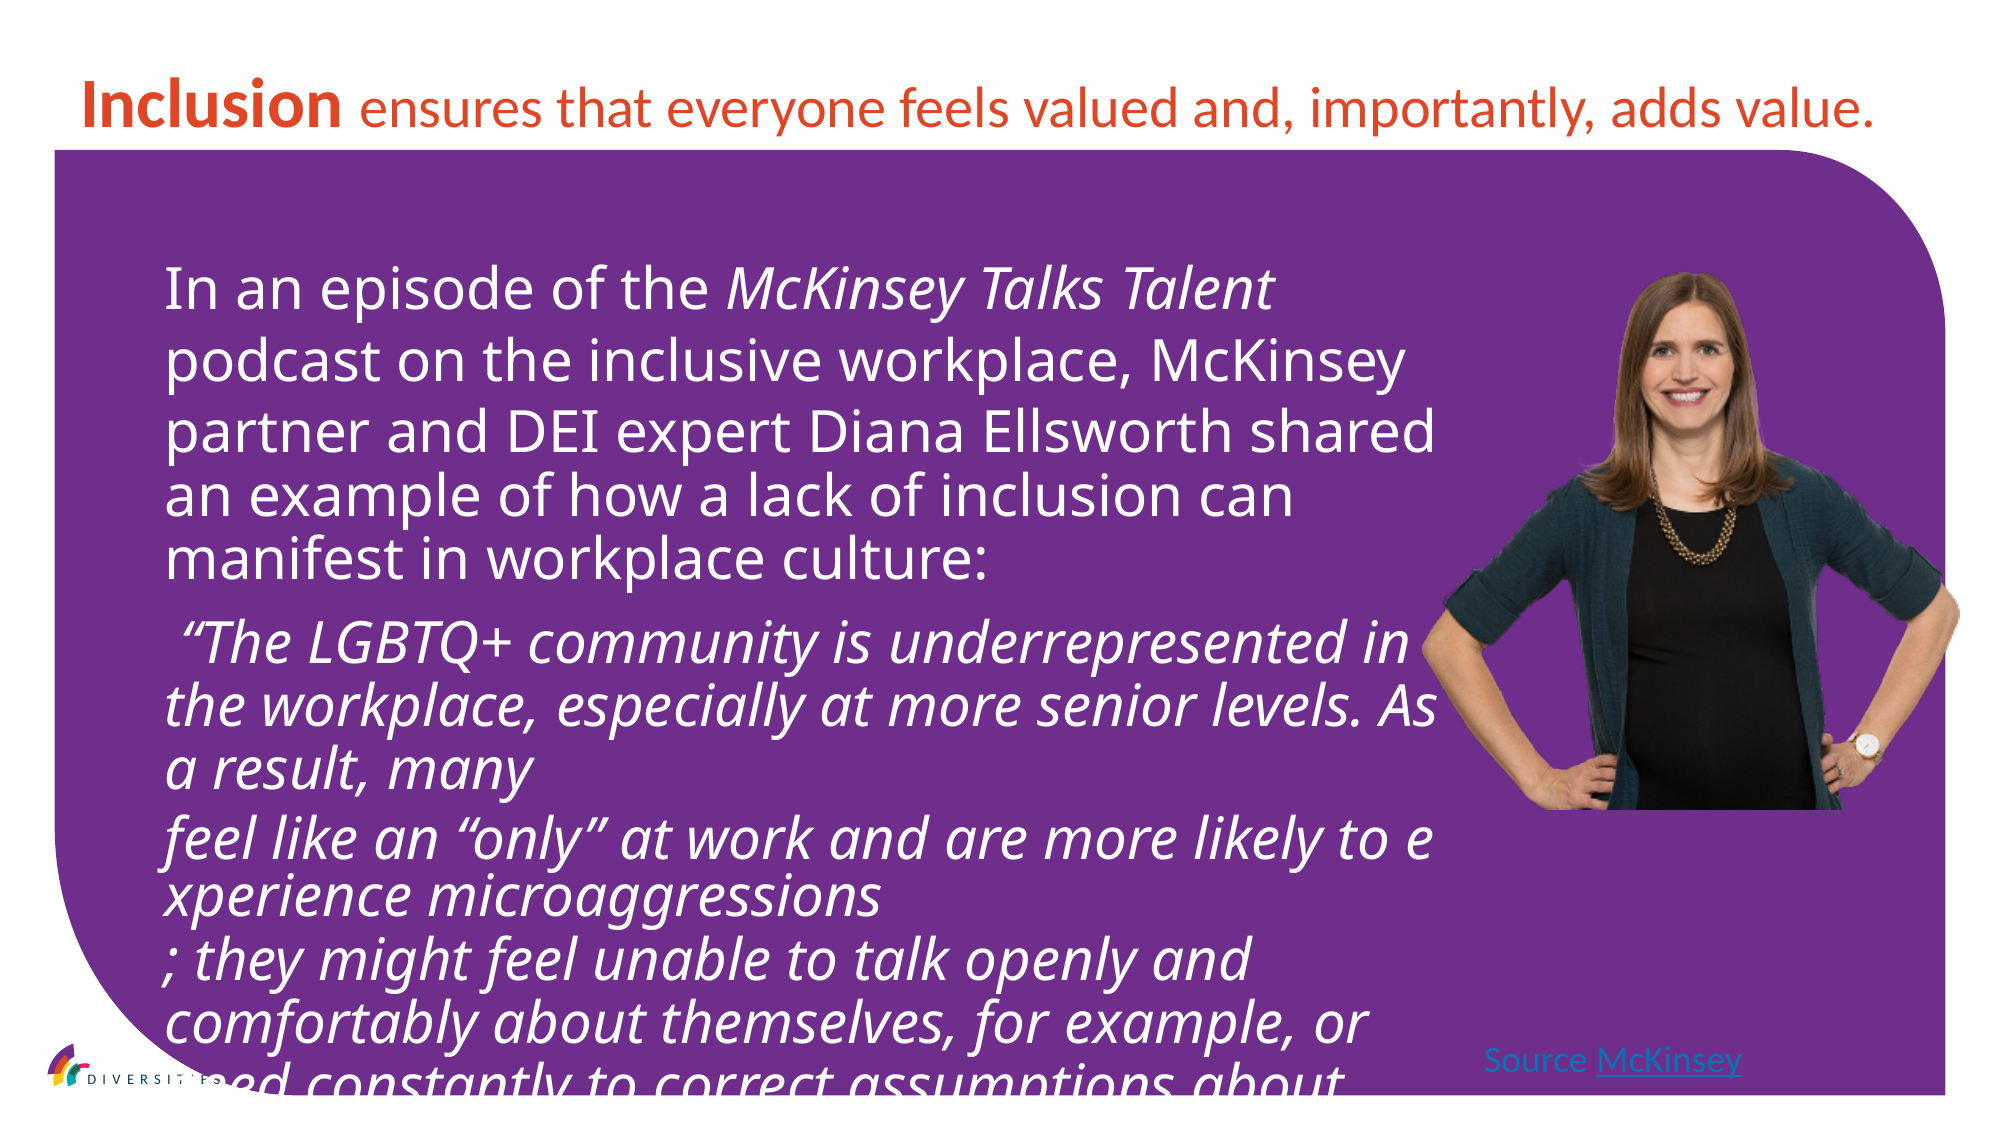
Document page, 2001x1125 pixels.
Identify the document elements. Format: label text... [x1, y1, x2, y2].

text_box Source McKinsey [1469, 1027, 1758, 1087]
picture [1420, 267, 1963, 810]
list Inclusion ensures that everyone feels valued and, importantly, adds value. [65, 58, 1922, 191]
list In an episode of the McKinsey Talks Talent podcast on the inclusive workplace, McKinsey partner and DEI expert Diana Ellsworth shared an example of how a lack of inclusion can manifest in workplace culture: “The LGBTQ+ community is underrepresented in the workplace, especially at more senior levels. As a result, many feel like an “only” at work and are more likely to experience microaggressions; they might feel unable to talk openly and comfortably about themselves, for example, or need constantly to correct assumptions about their personal lives.” [150, 245, 1455, 810]
